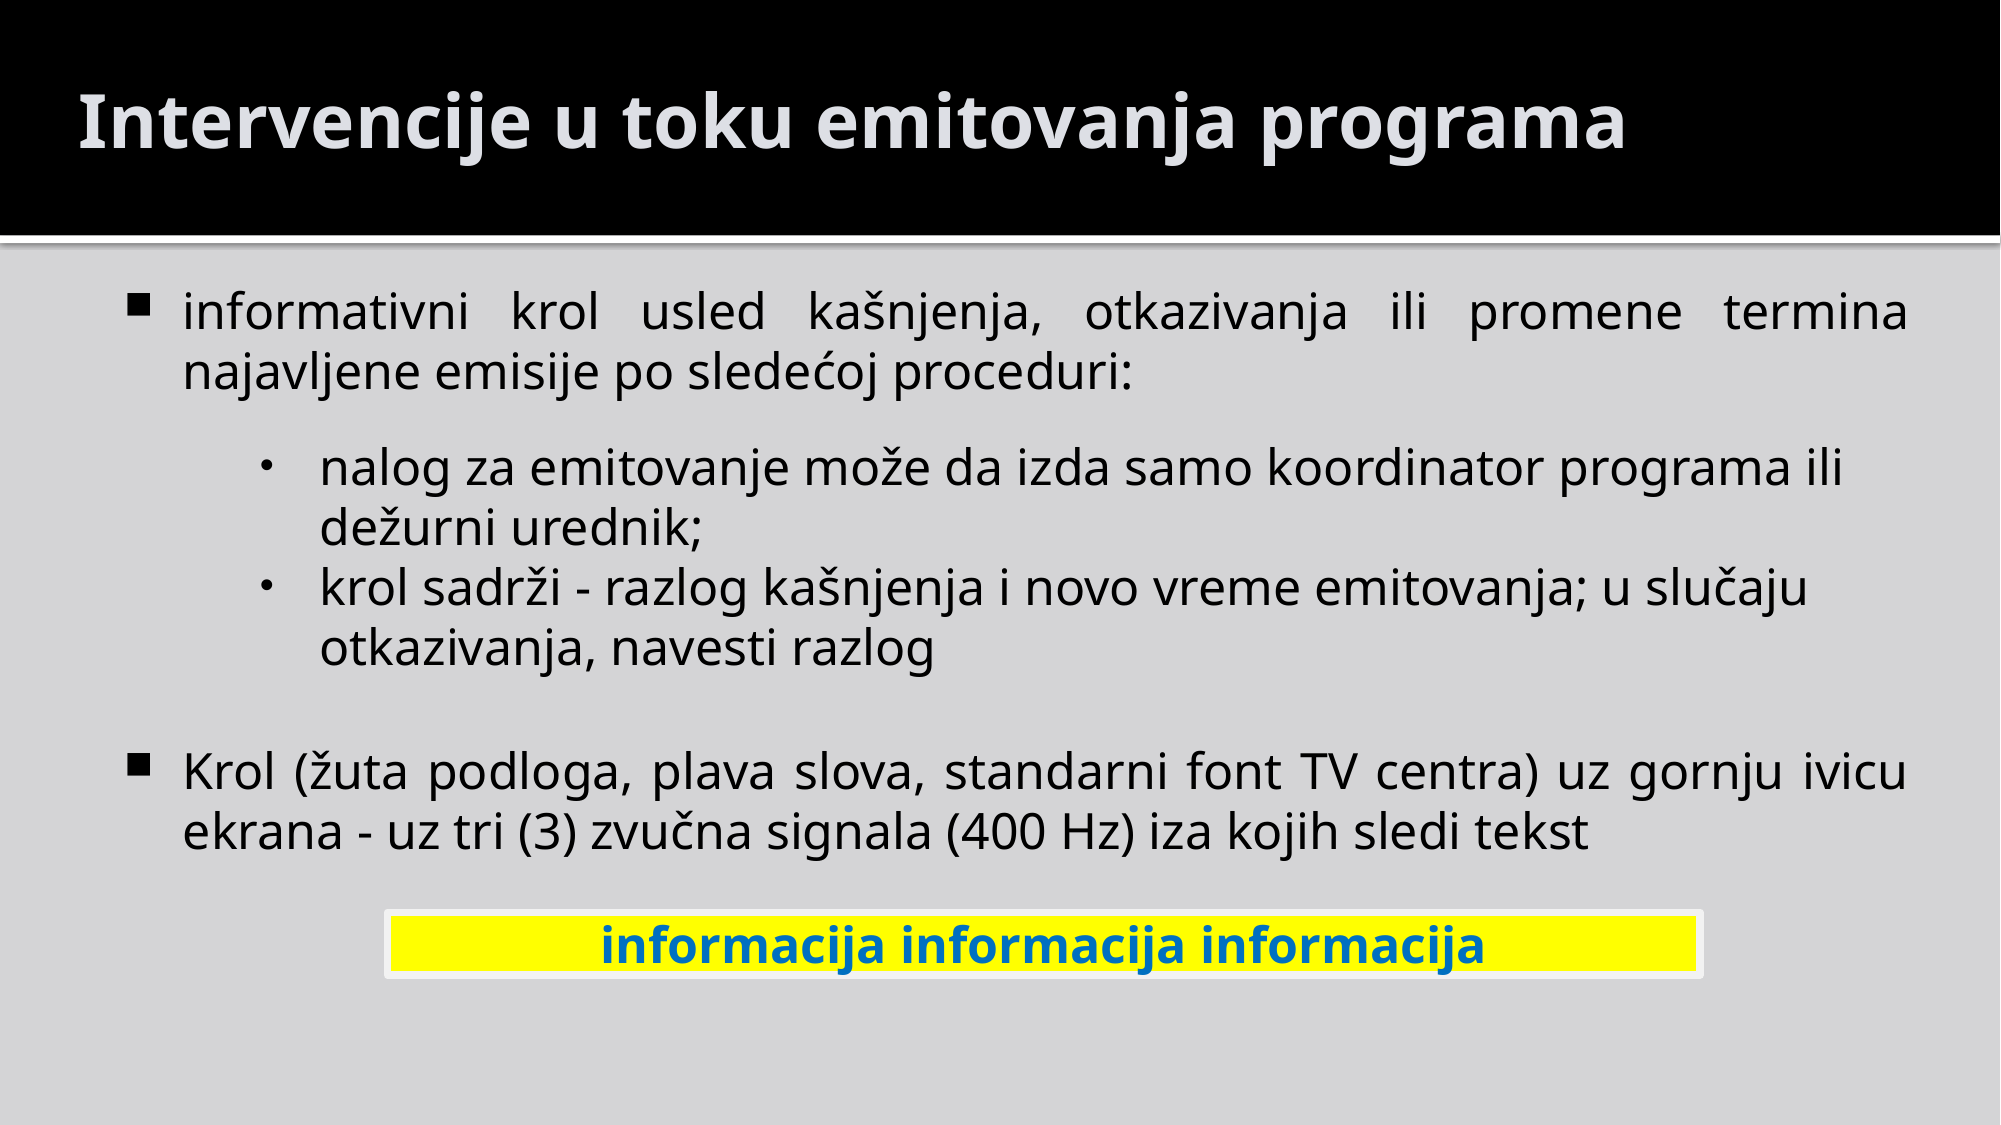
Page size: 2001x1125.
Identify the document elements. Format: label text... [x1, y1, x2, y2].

text_box Intervencije u toku emitovanja programa [24, 12, 1650, 225]
list informativni krol usled kašnjenja, otkazivanja ili promene termina najavljene emisije po sledećoj proceduri: nalog za emitovanje može da izda samo koordinator programa ili dežurni urednik; krol sadrži - razlog kašnjenja i novo vreme emitovanja; u slučaju otkazivanja, navesti razlog Krol (žuta podloga, plava slova, standarni font TV centra) uz gornju ivicu ekrana - uz tri (3) zvučna signala (400 Hz) iza kojih sledi tekst [12, 237, 1925, 1125]
text_box informacija informacija informacija [384, 909, 1704, 979]
